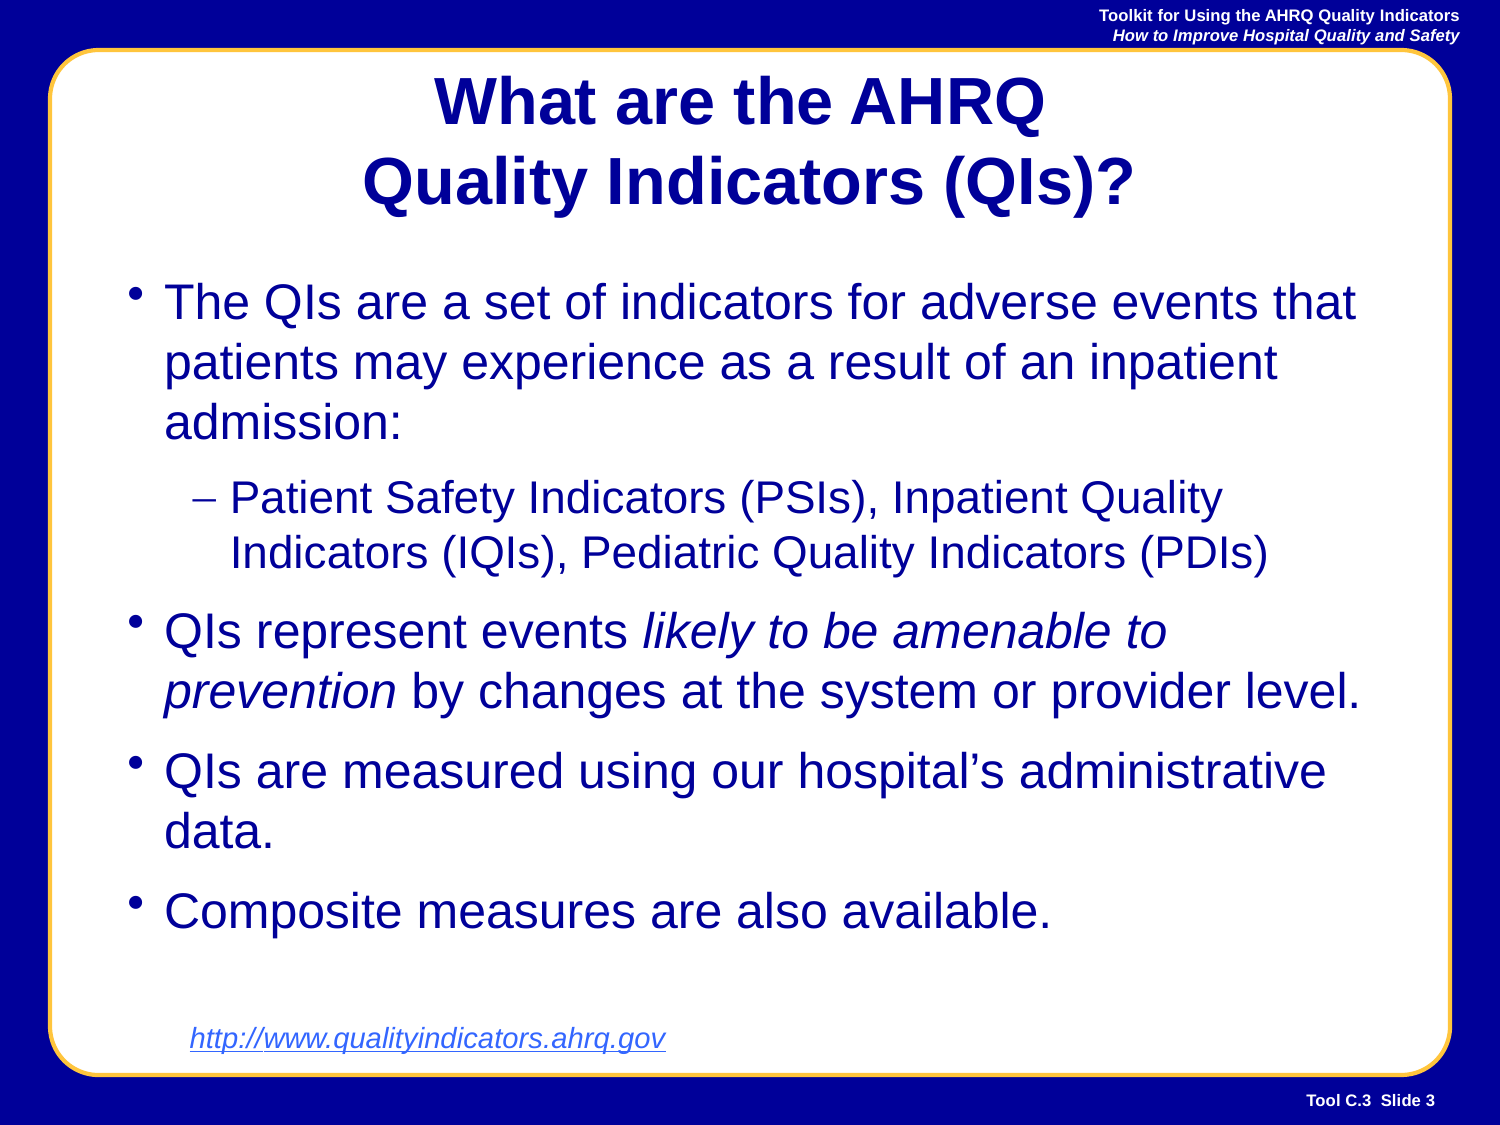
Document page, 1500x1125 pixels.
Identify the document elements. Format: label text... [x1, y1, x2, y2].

list The QIs are a set of indicators for adverse events that patients may experience as a result of an inpatient admission: Patient Safety Indicators (PSIs), Inpatient Quality Indicators (IQIs), Pediatric Quality Indicators (PDIs) QIs represent events likely to be amenable to prevention by changes at the system or provider level. QIs are measured using our hospital’s administrative data. Composite measures are also available. [111, 261, 1413, 976]
title What are the AHRQ Quality Indicators (QIs)? [62, 74, 1438, 201]
text_box http://www.qualityindicators.ahrq.gov [174, 1012, 1450, 1063]
